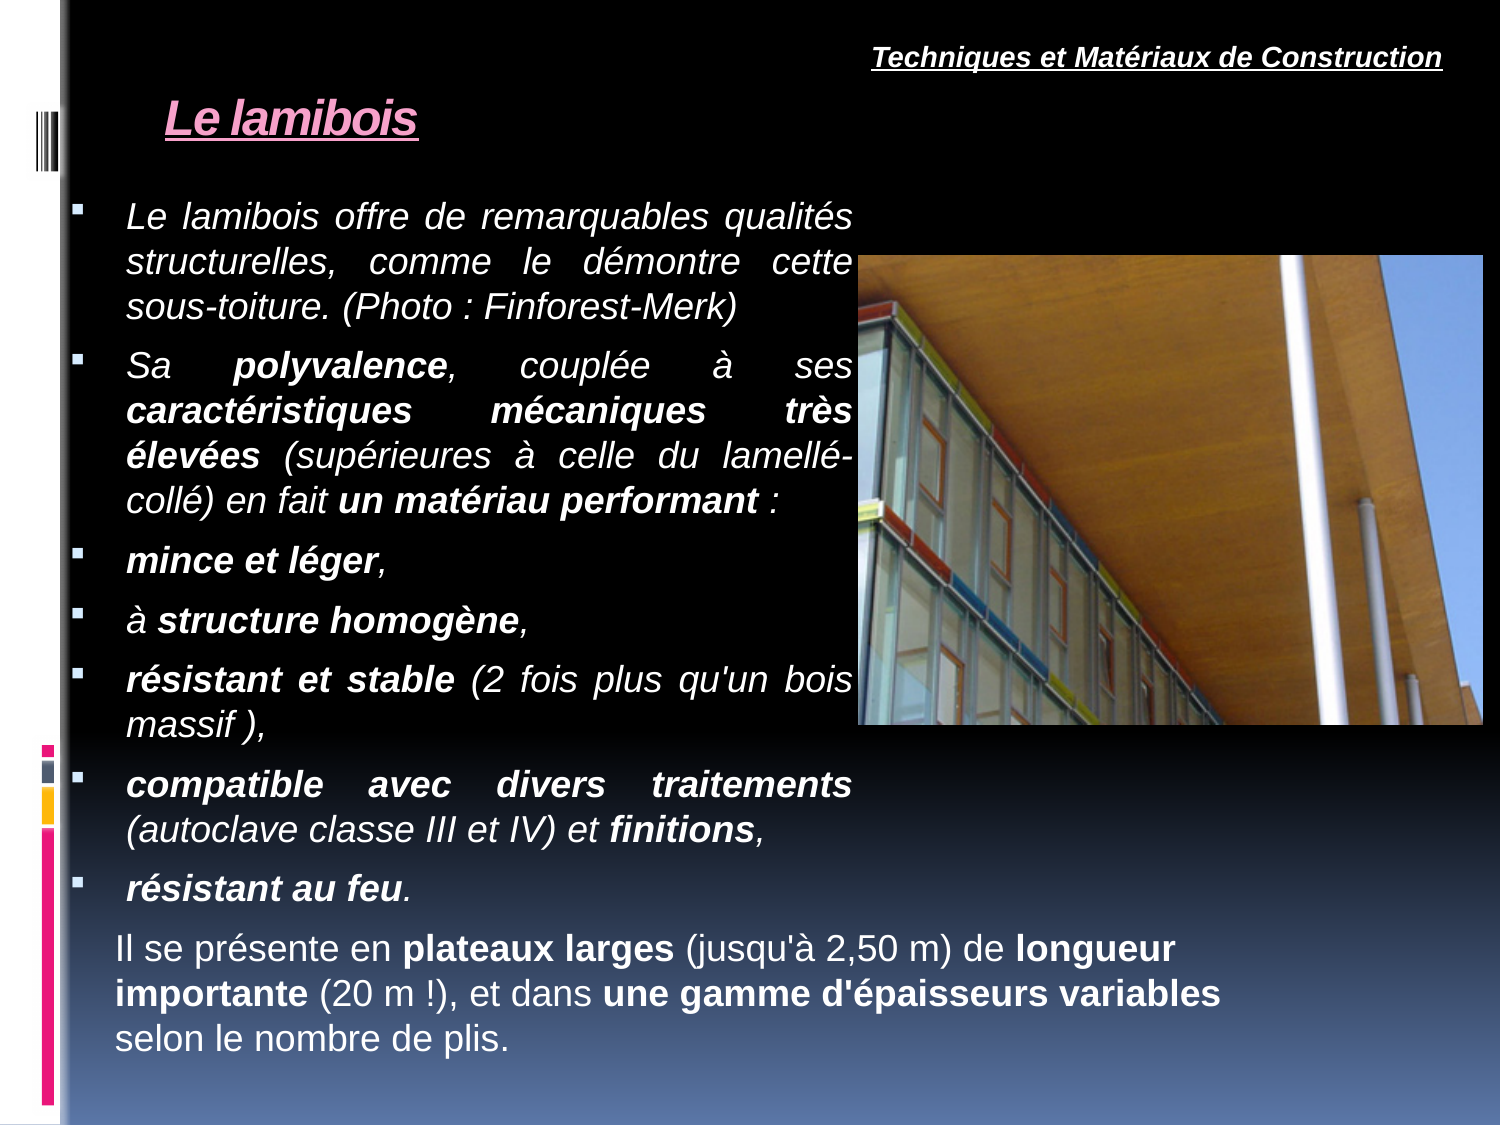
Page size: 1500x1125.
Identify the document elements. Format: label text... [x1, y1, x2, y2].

text_box Techniques et Matériaux de Construction [856, 30, 1500, 81]
picture [857, 254, 1483, 725]
title Le lamibois [150, 78, 1425, 229]
list Le lamibois offre de remarquables qualités structurelles, comme le démontre cette sous-toiture. (Photo : Finforest-Merk) Sa polyvalence, couplée à ses caractéristiques mécaniques très élevées (supérieures à celle du lamellé-collé) en fait un matériau performant : mince et léger, à structure homogène, résistant et stable (2 fois plus qu'un bois massif ), compatible avec divers traitements (autoclave classe III et IV) et finitions, résistant au feu. [43, 184, 869, 935]
text_box Il se présente en plateaux larges (jusqu'à 2,50 m) de longueur importante (20 m !), et dans une gamme d'épaisseurs variables selon le nombre de plis. [100, 916, 1294, 1112]
